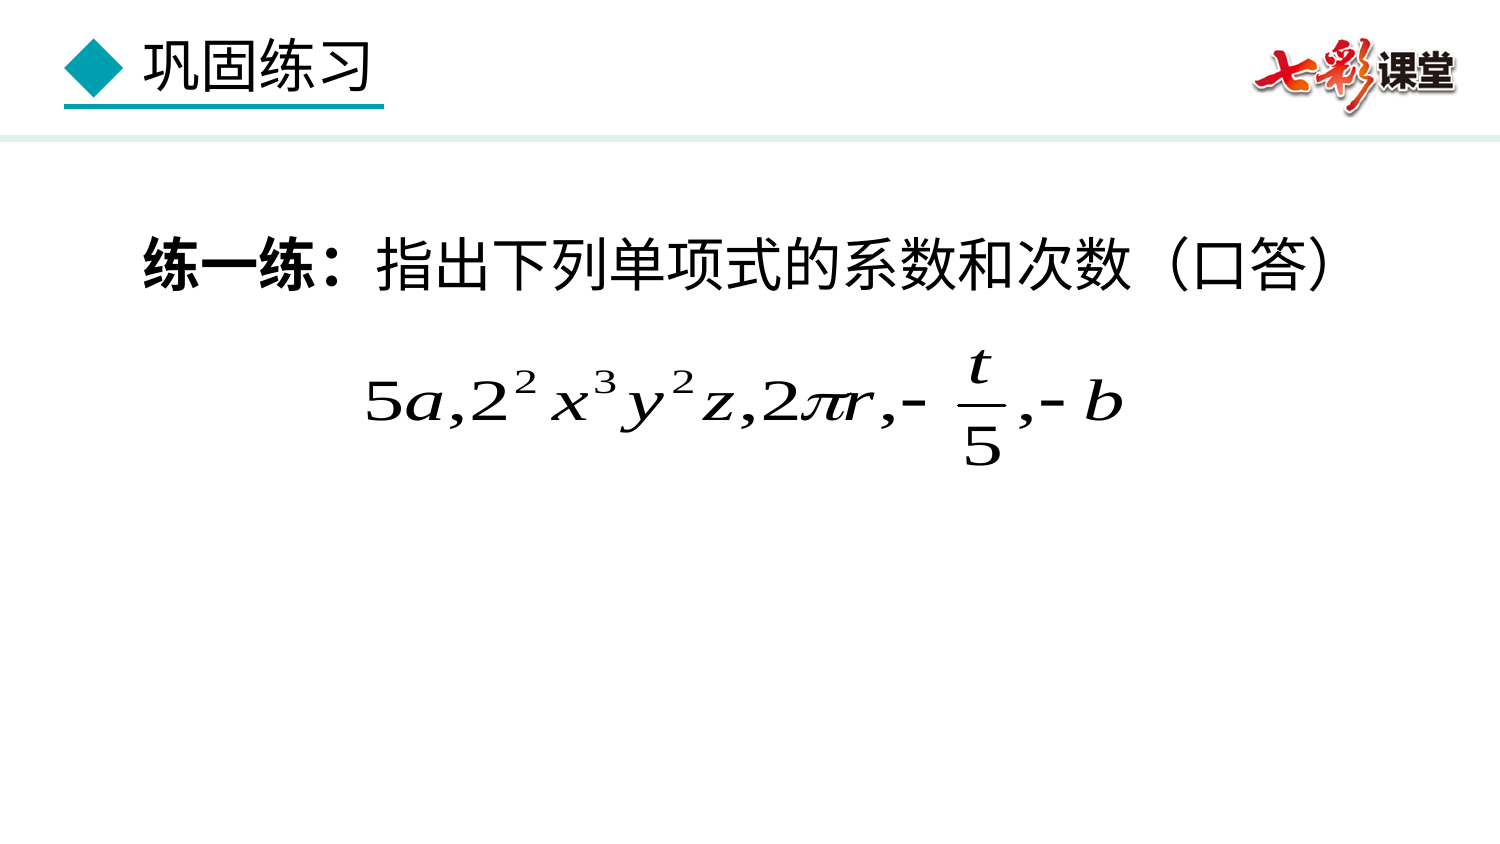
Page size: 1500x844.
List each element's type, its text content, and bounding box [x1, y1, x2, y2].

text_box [352, 327, 1141, 479]
text_box 练一练：指出下列单项式的系数和次数（口答） [127, 221, 1401, 306]
picture [1249, 32, 1461, 118]
